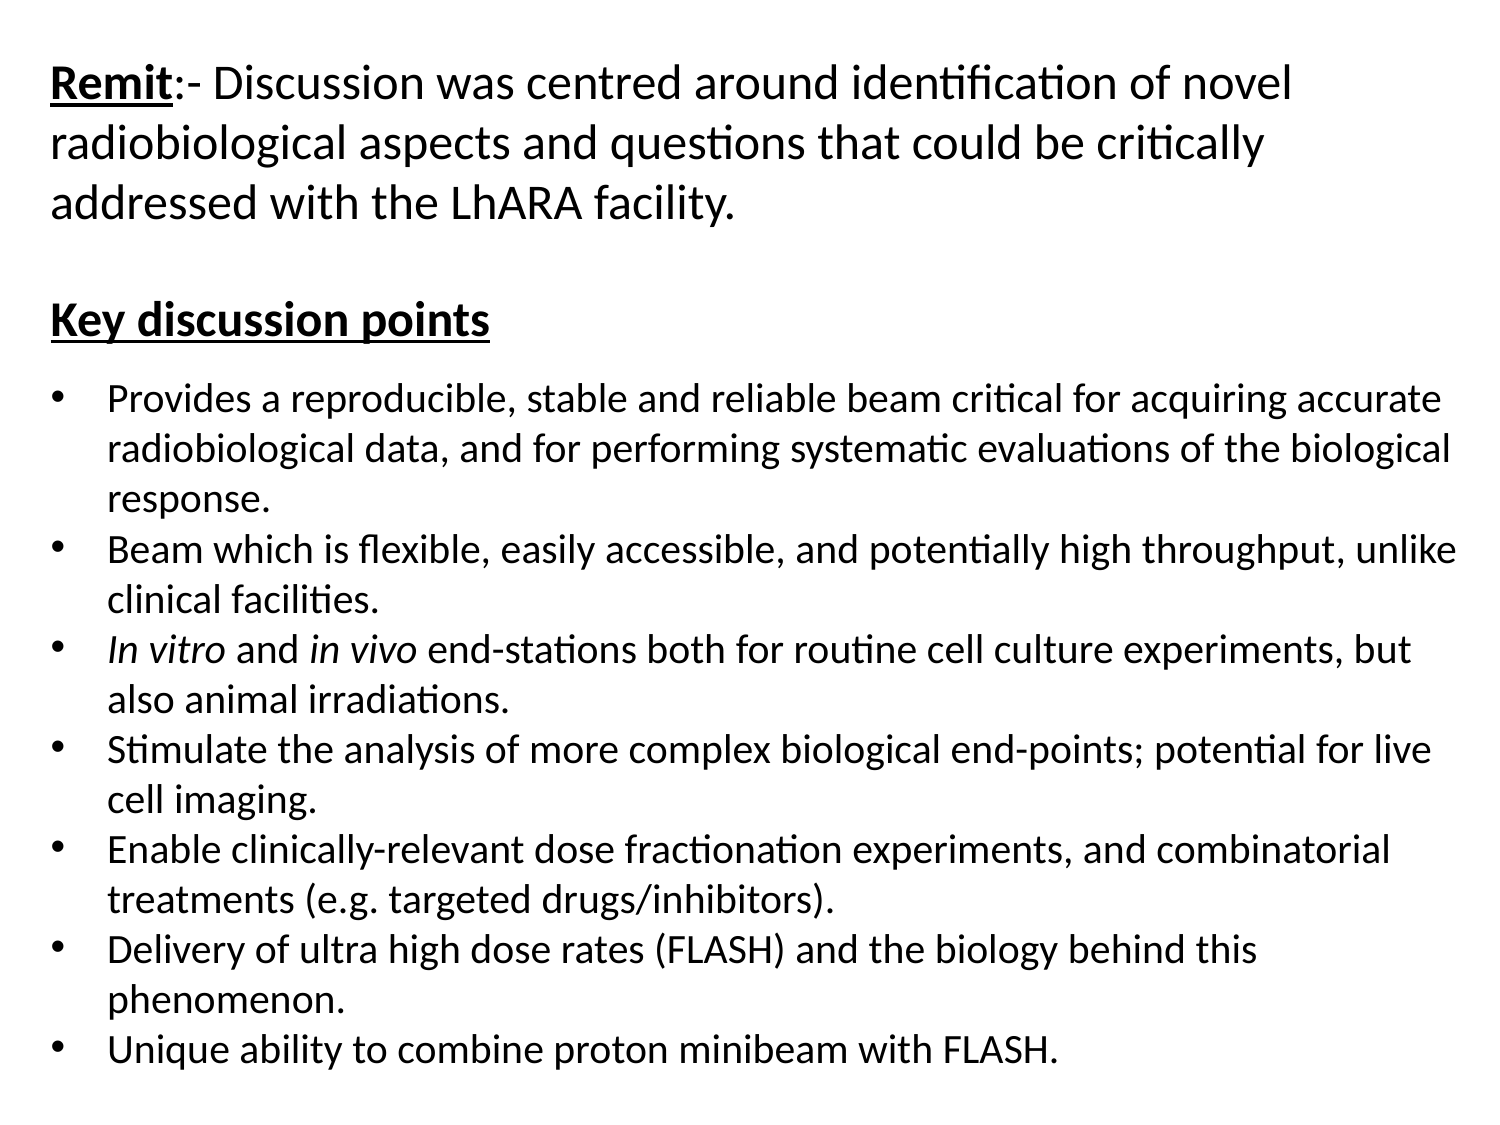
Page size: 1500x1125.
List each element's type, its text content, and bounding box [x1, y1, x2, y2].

text_box Key discussion points Provides a reproducible, stable and reliable beam critical for acquiring accurate radiobiological data, and for performing systematic evaluations of the biological response. Beam which is flexible, easily accessible, and potentially high throughput, unlike clinical facilities. In vitro and in vivo end-stations both for routine cell culture experiments, but also animal irradiations. Stimulate the analysis of more complex biological end-points; potential for live cell imaging. Enable clinically-relevant dose fractionation experiments, and combinatorial treatments (e.g. targeted drugs/inhibitors). Delivery of ultra high dose rates (FLASH) and the biology behind this phenomenon. Unique ability to combine proton minibeam with FLASH. [35, 278, 1483, 1094]
text_box Remit:- Discussion was centred around identification of novel radiobiological aspects and questions that could be critically addressed with the LhARA facility. [35, 42, 1495, 268]
